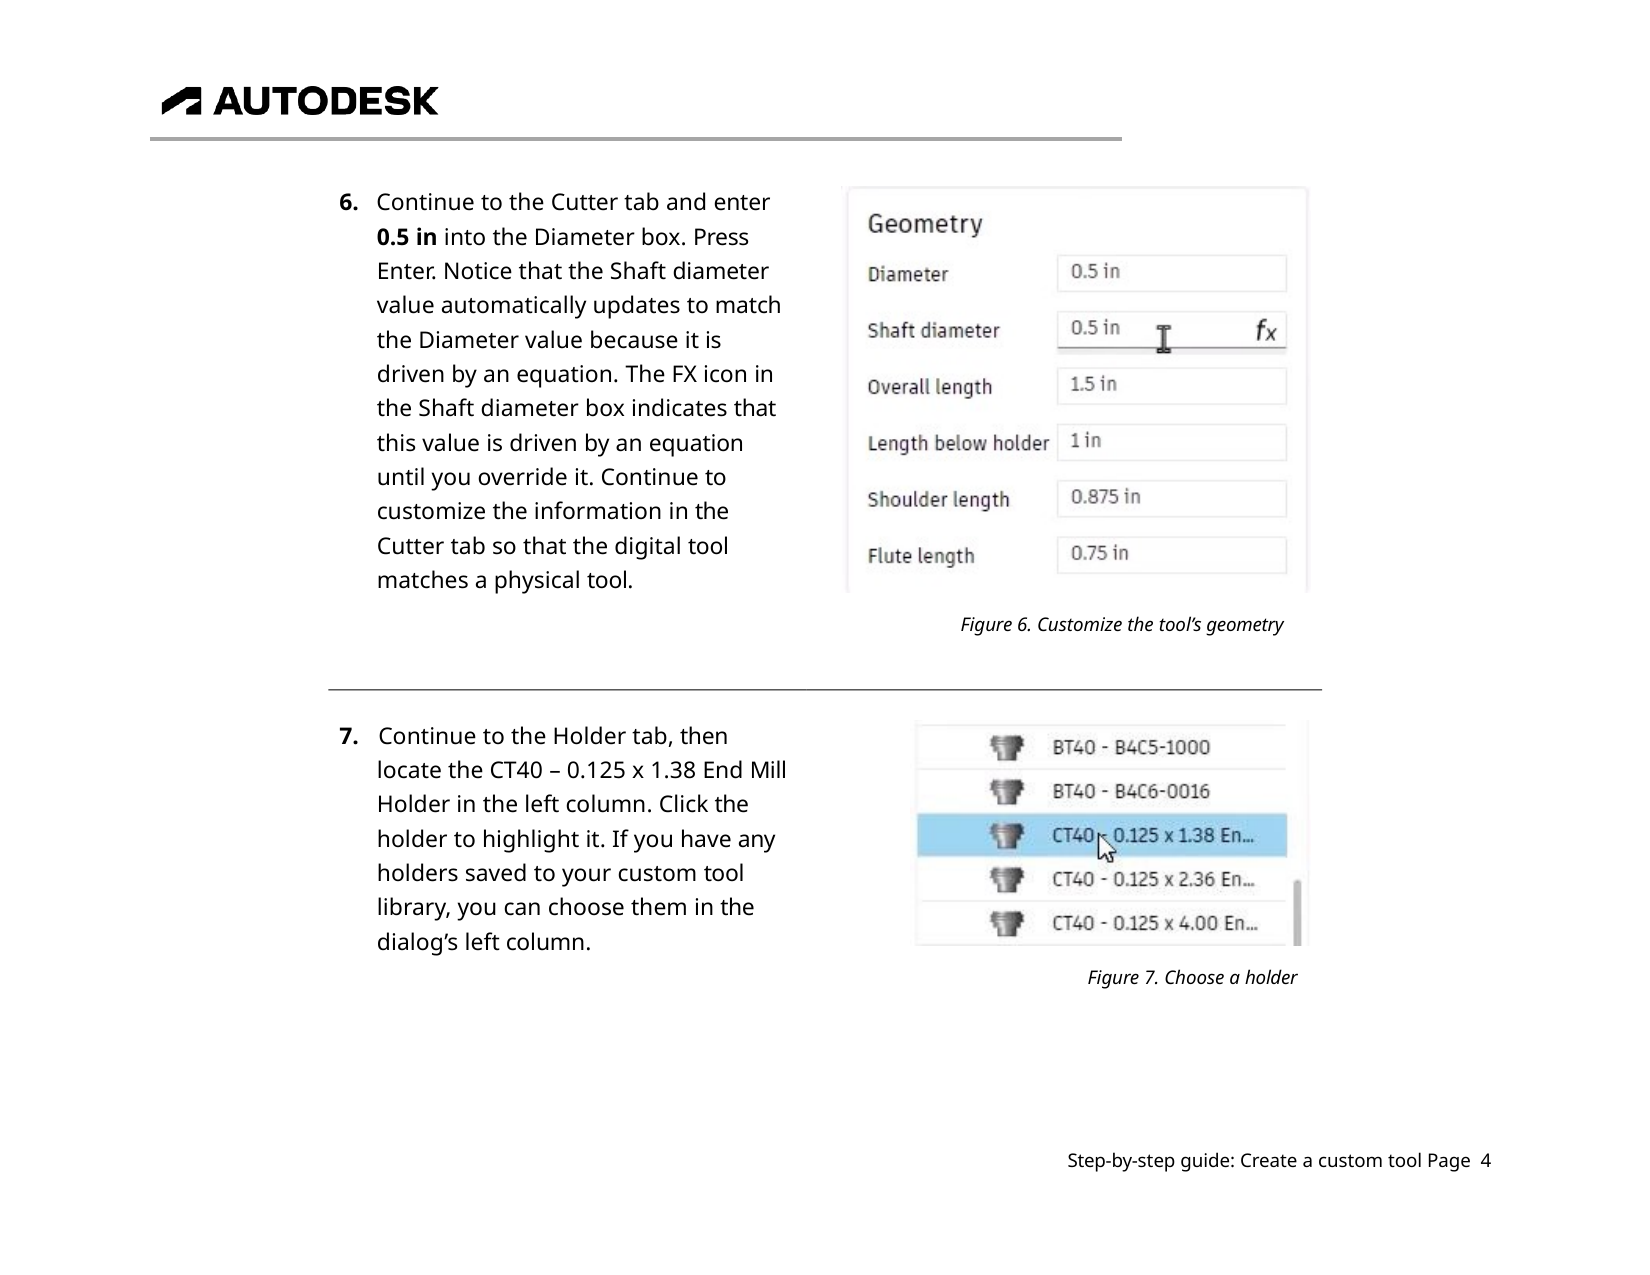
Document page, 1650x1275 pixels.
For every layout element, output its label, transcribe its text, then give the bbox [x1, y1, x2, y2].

text_box 6. Continue to the Cutter tab and enter 0.5 in into the Diameter box. Press Enter. Notice that the Shaft diameter value automatically updates to match the Diameter value because it is driven by an equation. The FX icon in the Shaft diameter box indicates that this value is driven by an equation until you override it. Continue to customize the information in the Cutter tab so that the digital tool matches a physical tool. [337, 178, 787, 593]
slide_number Step-by-step guide: Create a custom tool Page 3 [1065, 1145, 1509, 1275]
picture [161, 86, 439, 115]
text_box Figure 7. Choose a holder [1085, 963, 1313, 989]
text_box Figure 6. Customize the tool’s geometry [958, 610, 1313, 636]
text_box 7. Continue to the Holder tab, then locate the CT40 – 0.125 x 1.38 End Mill Holder in the left column. Click the holder to highlight it. If you have any holders saved to your custom tool library, you can choose them in the dialog’s left column. [337, 712, 790, 955]
picture [910, 719, 1311, 946]
picture [841, 186, 1311, 593]
